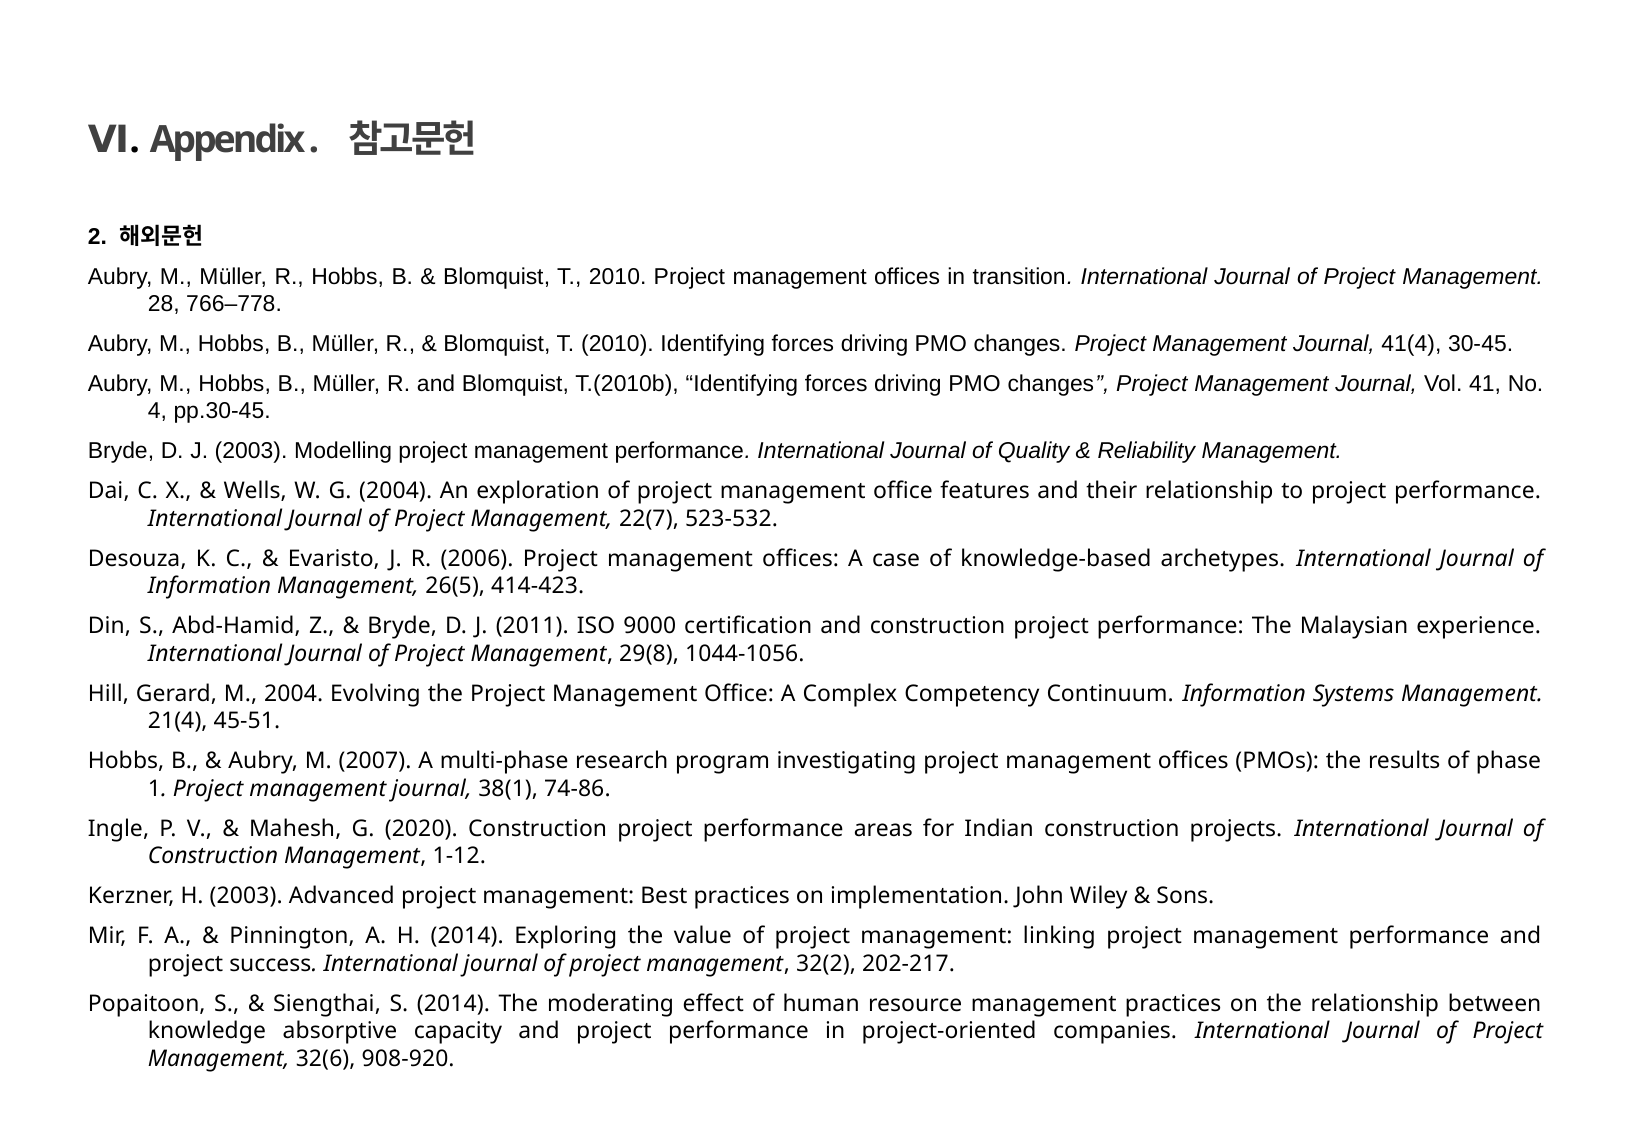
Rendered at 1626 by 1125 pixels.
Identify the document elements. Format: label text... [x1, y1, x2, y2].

text_box 2. 해외문헌 Aubry, M., Müller, R., Hobbs, B. & Blomquist, T., 2010. Project management offices in transition. International Journal of Project Management. 28, 766–778. Aubry, M., Hobbs, B., Müller, R., & Blomquist, T. (2010). Identifying forces driving PMO changes. Project Management Journal, 41(4), 30-45. Aubry, M., Hobbs, B., Müller, R. and Blomquist, T.(2010b), “Identifying forces driving PMO changes”, Project Management Journal, Vol. 41, No. 4, pp.30-45. Bryde, D. J. (2003). Modelling project management performance. International Journal of Quality & Reliability Management. Dai, C. X., & Wells, W. G. (2004). An exploration of project management office features and their relationship to project performance. International Journal of Project Management, 22(7), 523-532. Desouza, K. C., & Evaristo, J. R. (2006). Project management offices: A case of knowledge-based archetypes. International Journal of Information Management, 26(5), 414-423. Din, S., Abd-Hamid, Z., & Bryde, D. J. (2011). ISO 9000 certification and construction project performance: The Malaysian experience. International Journal of Project Management, 29(8), 1044-1056. Hill, Gerard, M., 2004. Evolving the Project Management Office: A Complex Competency Continuum. Information Systems Management. 21(4), 45-51. Hobbs, B., & Aubry, M. (2007). A multi-phase research program investigating project management offices (PMOs): the results of phase 1. Project management journal, 38(1), 74-86. Ingle, P. V., & Mahesh, G. (2020). Construction project performance areas for Indian construction projects. International Journal of Construction Management, 1-12. Kerzner, H. (2003). Advanced project management: Best practices on implementation. John Wiley & Sons. Mir, F. A., & Pinnington, A. H. (2014). Exploring the value of project management: linking project management performance and project success. International journal of project management, 32(2), 202-217. Popaitoon, S., & Siengthai, S. (2014). The moderating effect of human resource management practices on the relationship between knowledge absorptive capacity and project performance in project-oriented companies. International Journal of Project Management, 32(6), 908-920. [73, 213, 1559, 1095]
text_box Ⅵ. Appendix . 참고문헌 [73, 107, 584, 168]
